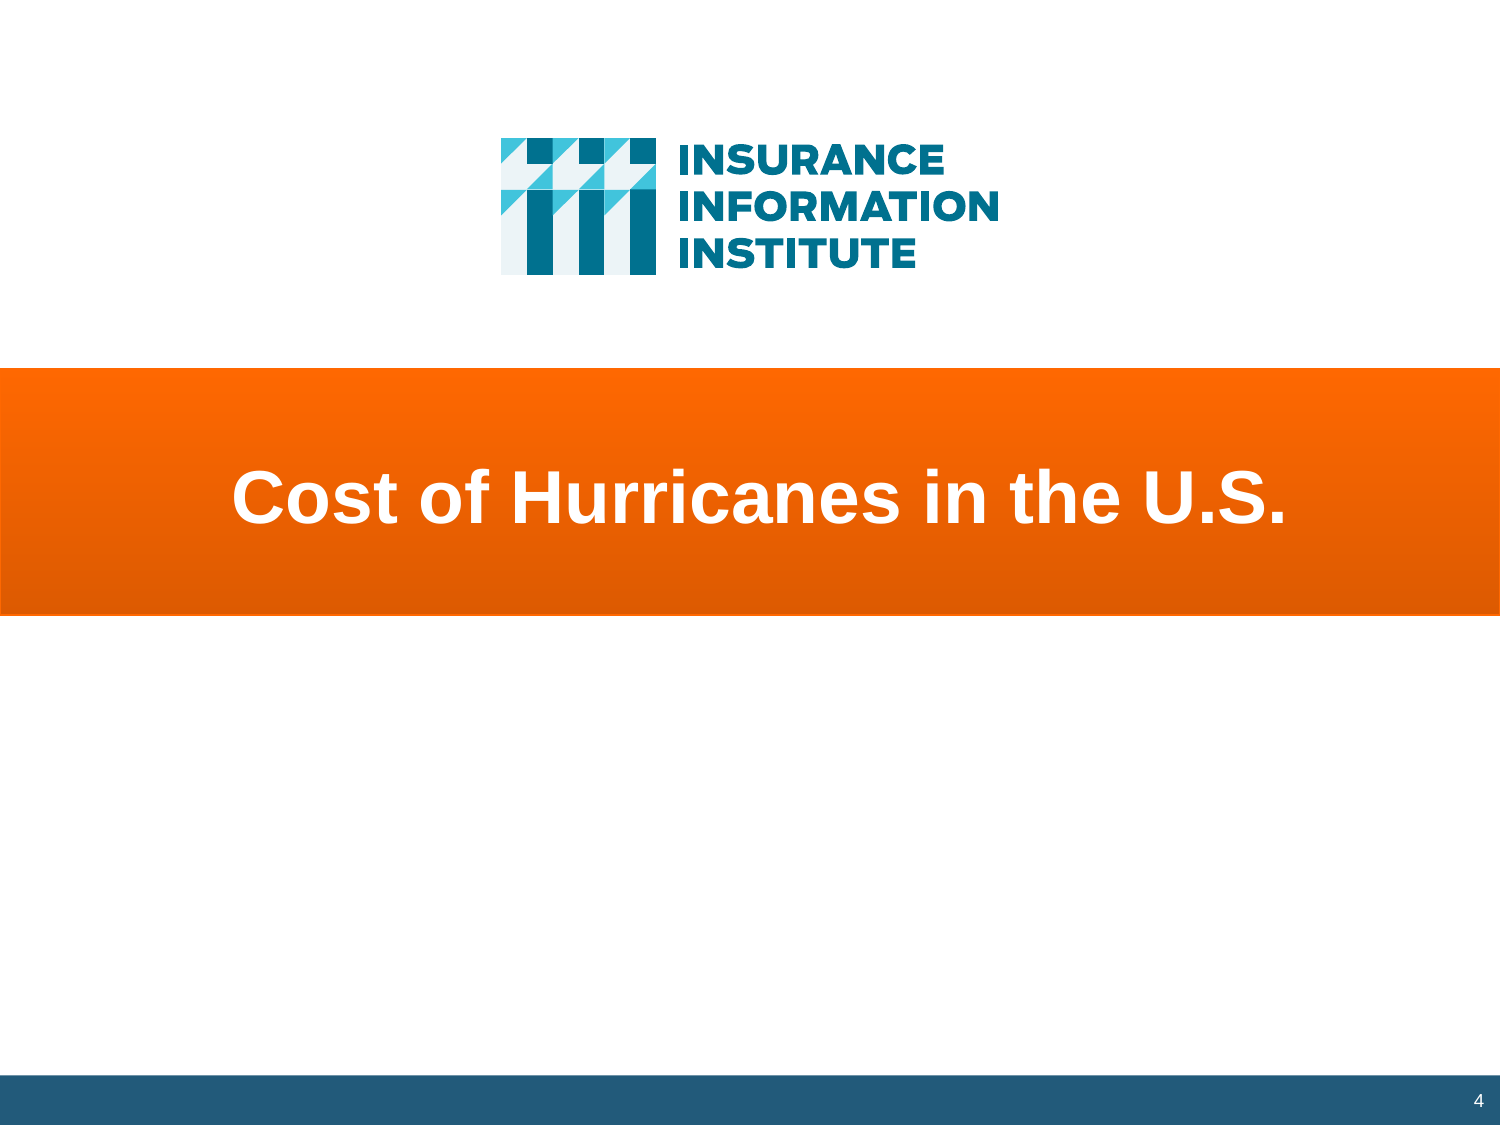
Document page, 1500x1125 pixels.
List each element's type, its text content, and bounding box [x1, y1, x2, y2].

picture [500, 137, 998, 275]
text_box [0, 1075, 1500, 1125]
title Cost of Hurricanes in the U.S. [0, 369, 1500, 616]
text_box 4 [1410, 1091, 1485, 1111]
